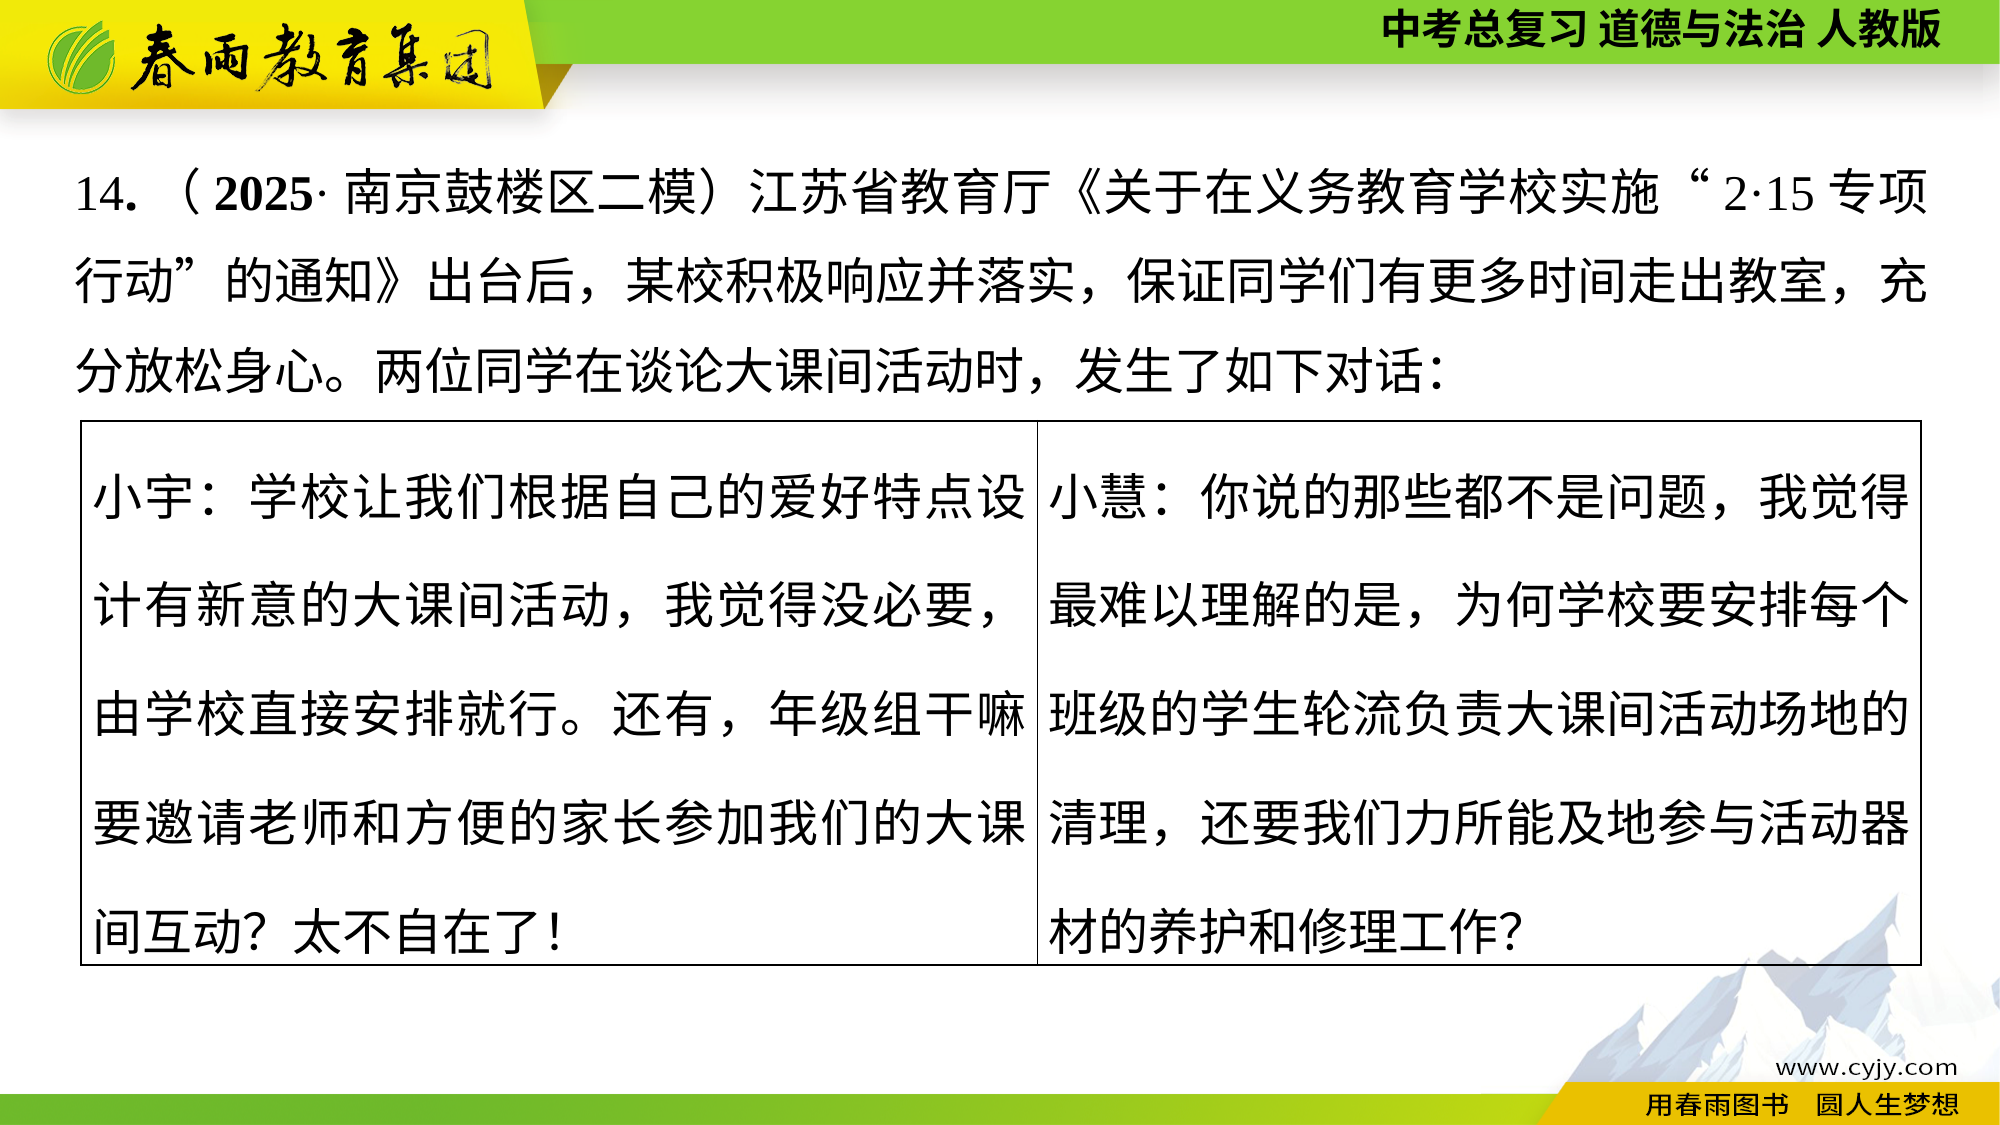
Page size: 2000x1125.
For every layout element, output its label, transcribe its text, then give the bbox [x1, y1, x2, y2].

table_header 小慧：你说的那些都不是问题，我觉得最难以理解的是，为何学校要安排每个班级的学生轮流负责大课间活动场地的清理，还要我们力所能及地参与活动器材的养护和修理工作？ [1038, 422, 1920, 964]
table_header 小宇：学校让我们根据自己的爱好特点设计有新意的大课间活动，我觉得没必要，由学校直接安排就行。还有，年级组干嘛要邀请老师和方便的家长参加我们的大课间互动？太不自在了！ [82, 422, 1037, 964]
list 14.（2025·南京鼓楼区二模）江苏省教育厅《关于在义务教育学校实施“2·15专项行动”的通知》出台后，某校积极响应并落实，保证同学们有更多时间走出教室，充分放松身心。两位同学在谈论大课间活动时，发生了如下对话： [59, 122, 1944, 399]
picture [0, 0, 2000, 1125]
